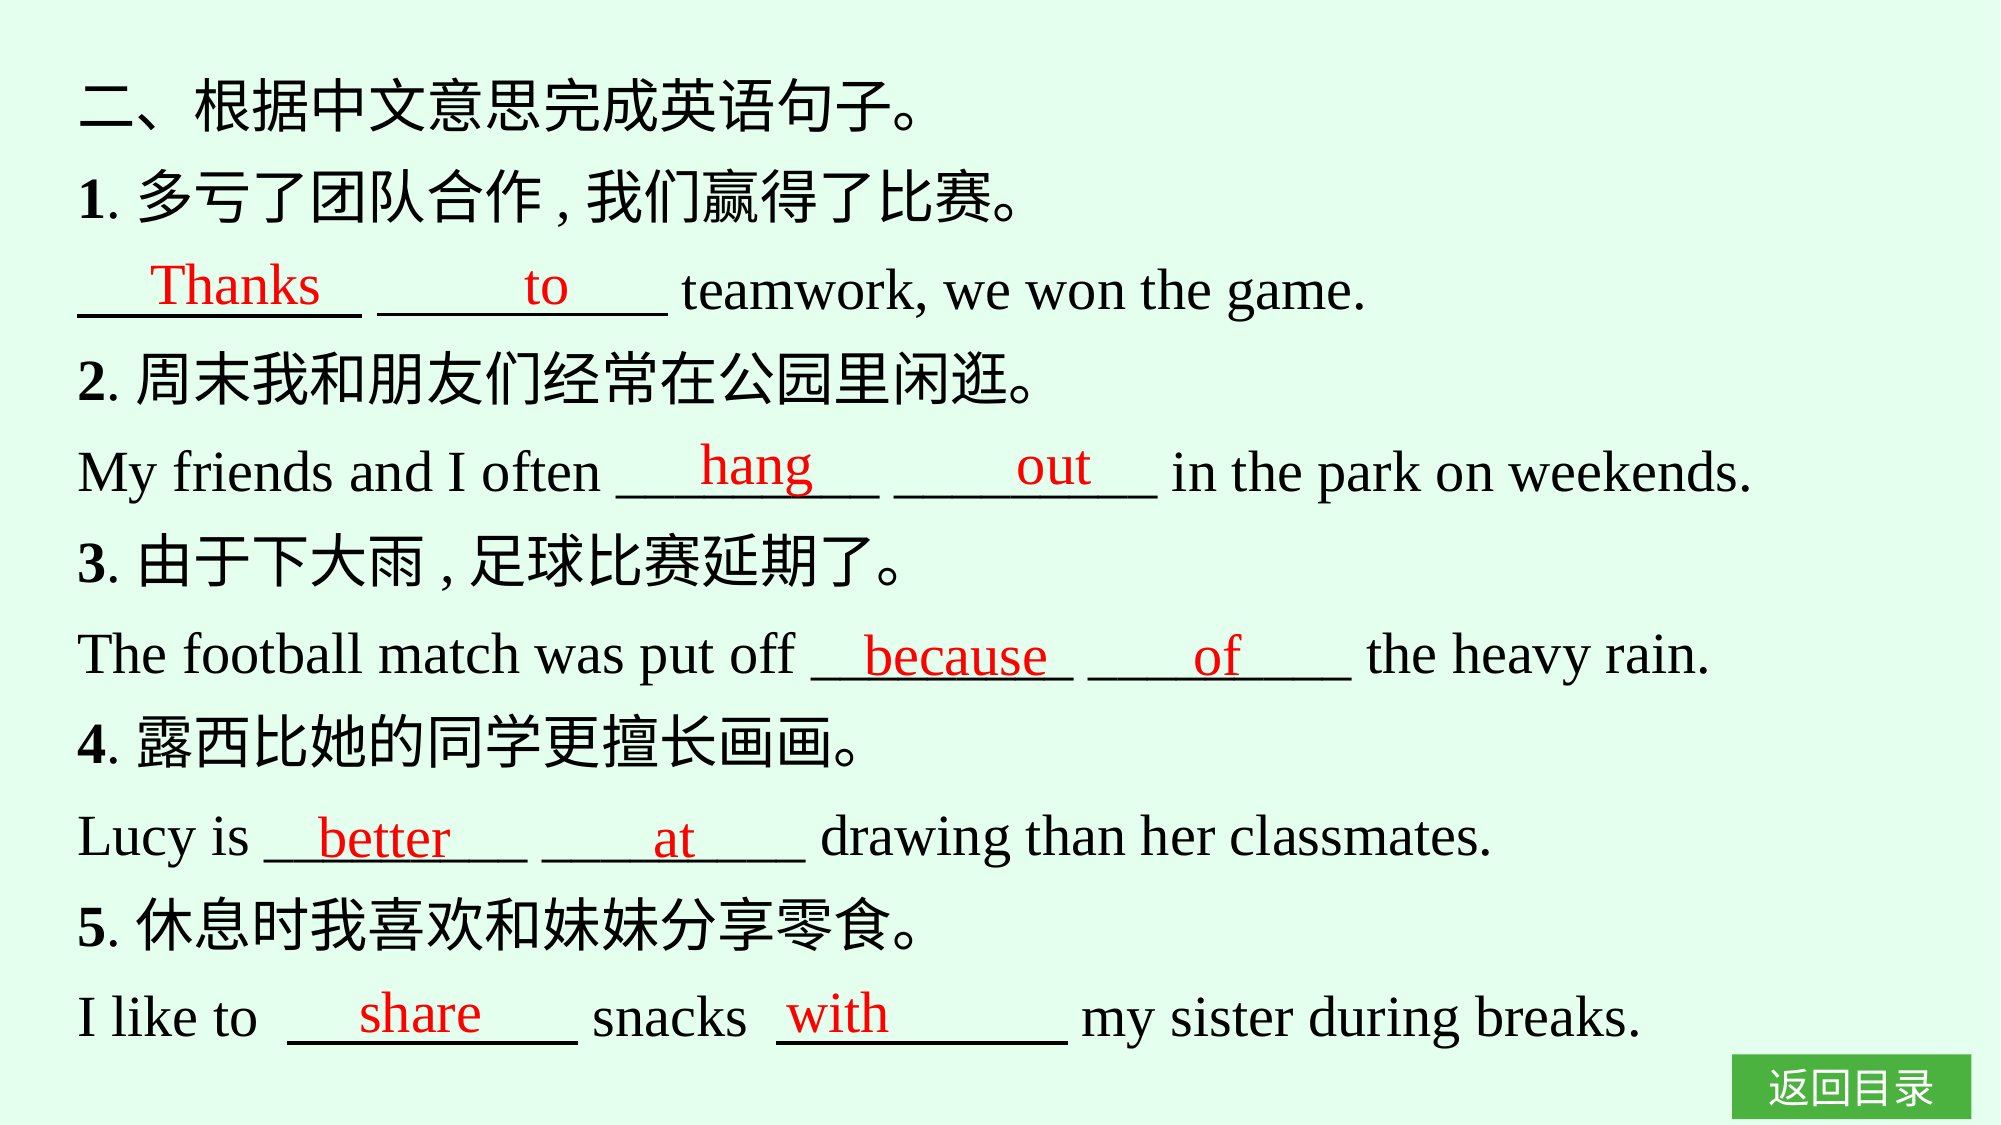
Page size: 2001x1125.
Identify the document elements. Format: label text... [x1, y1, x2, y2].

text_box hang out [685, 404, 1107, 504]
text_box better at [303, 777, 711, 877]
text_box 二、根据中文意思完成英语句子。 1.多亏了团队合作,我们赢得了比赛。 teamwork, we won the game. 2.周末我和朋友们经常在公园里闲逛。 My friends and I often _________ _________ in the park on weekends. 3.由于下大雨,足球比赛延期了。 The football match was put off _________ _________ the heavy rain. 4.露西比她的同学更擅长画画。 Lucy is _________ _________ drawing than her classmates. 5.休息时我喜欢和妹妹分享零食。 I like to snacks my sister during breaks. [62, 40, 1938, 1056]
text_box because of [849, 595, 1330, 695]
text_box share with [344, 952, 906, 1052]
text_box Thanks to [135, 224, 658, 324]
